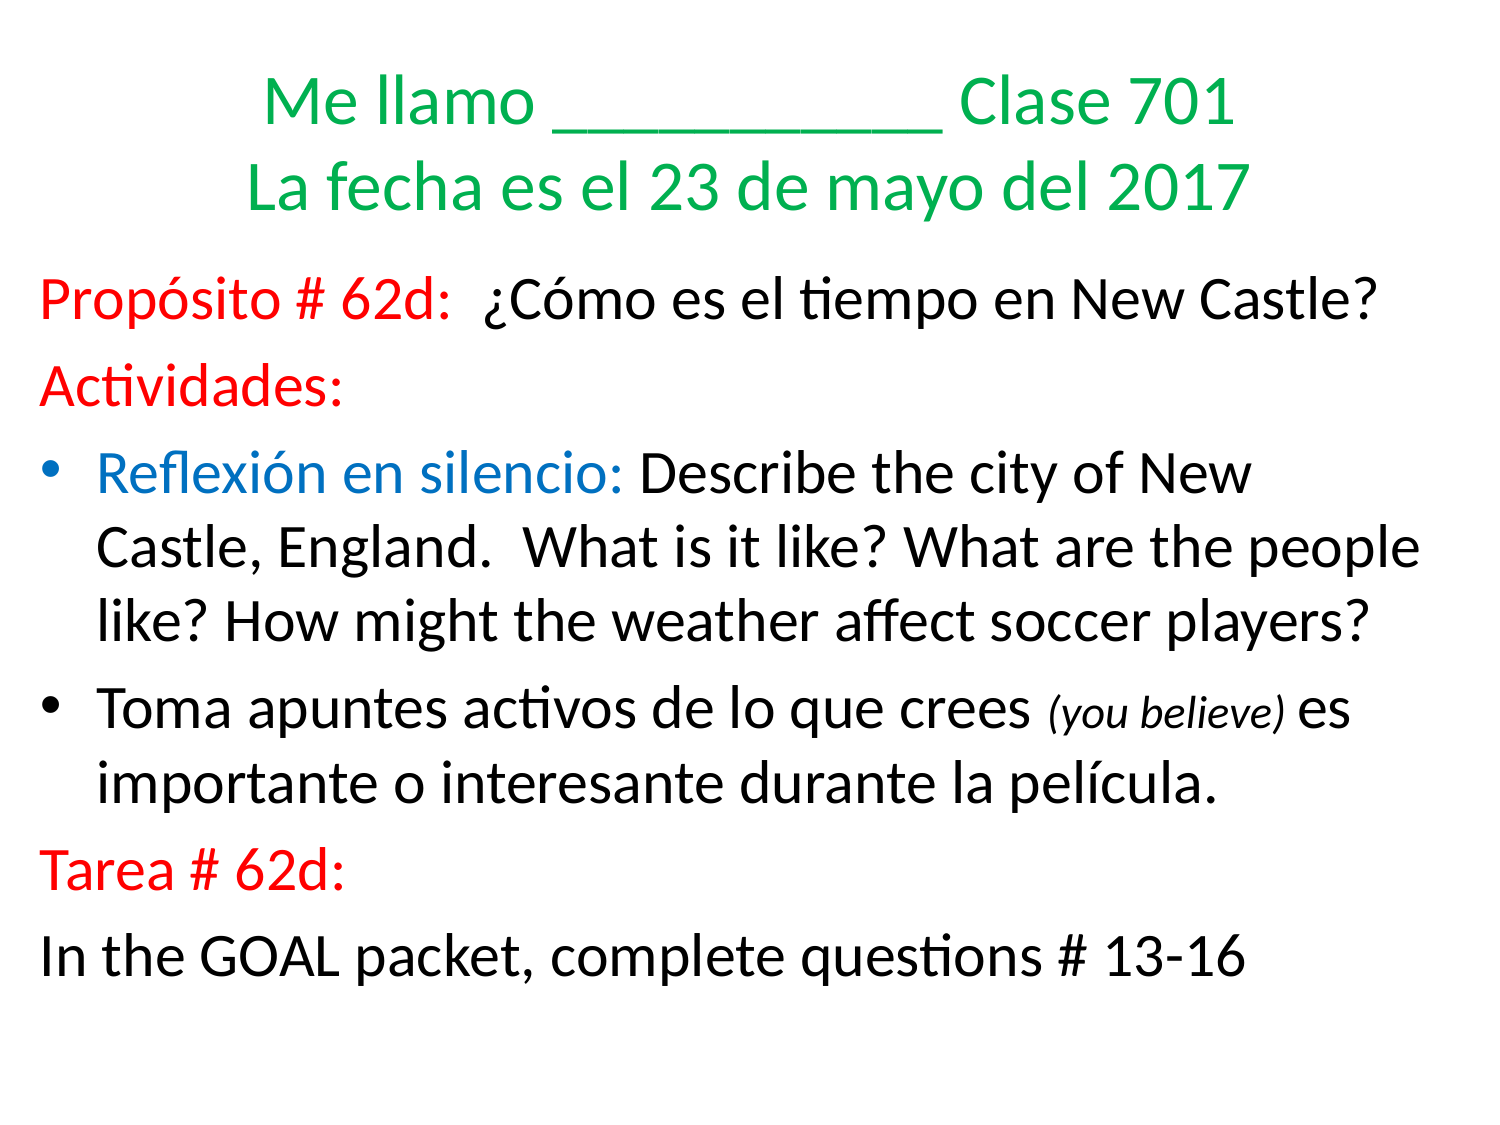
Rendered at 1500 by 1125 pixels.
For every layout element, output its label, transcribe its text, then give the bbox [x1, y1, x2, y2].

title Me llamo ___________ Clase 701 La fecha es el 23 de mayo del 2017 [37, 45, 1463, 233]
list Propósito # 62d: ¿Cómo es el tiempo en New Castle? Actividades: Reflexión en silencio: Describe the city of New Castle, England. What is it like? What are the people like? How might the weather affect soccer players? Toma apuntes activos de lo que crees (you believe) es importante o interesante durante la película. Tarea # 62d: In the GOAL packet, complete questions # 13-16 [24, 249, 1450, 1088]
